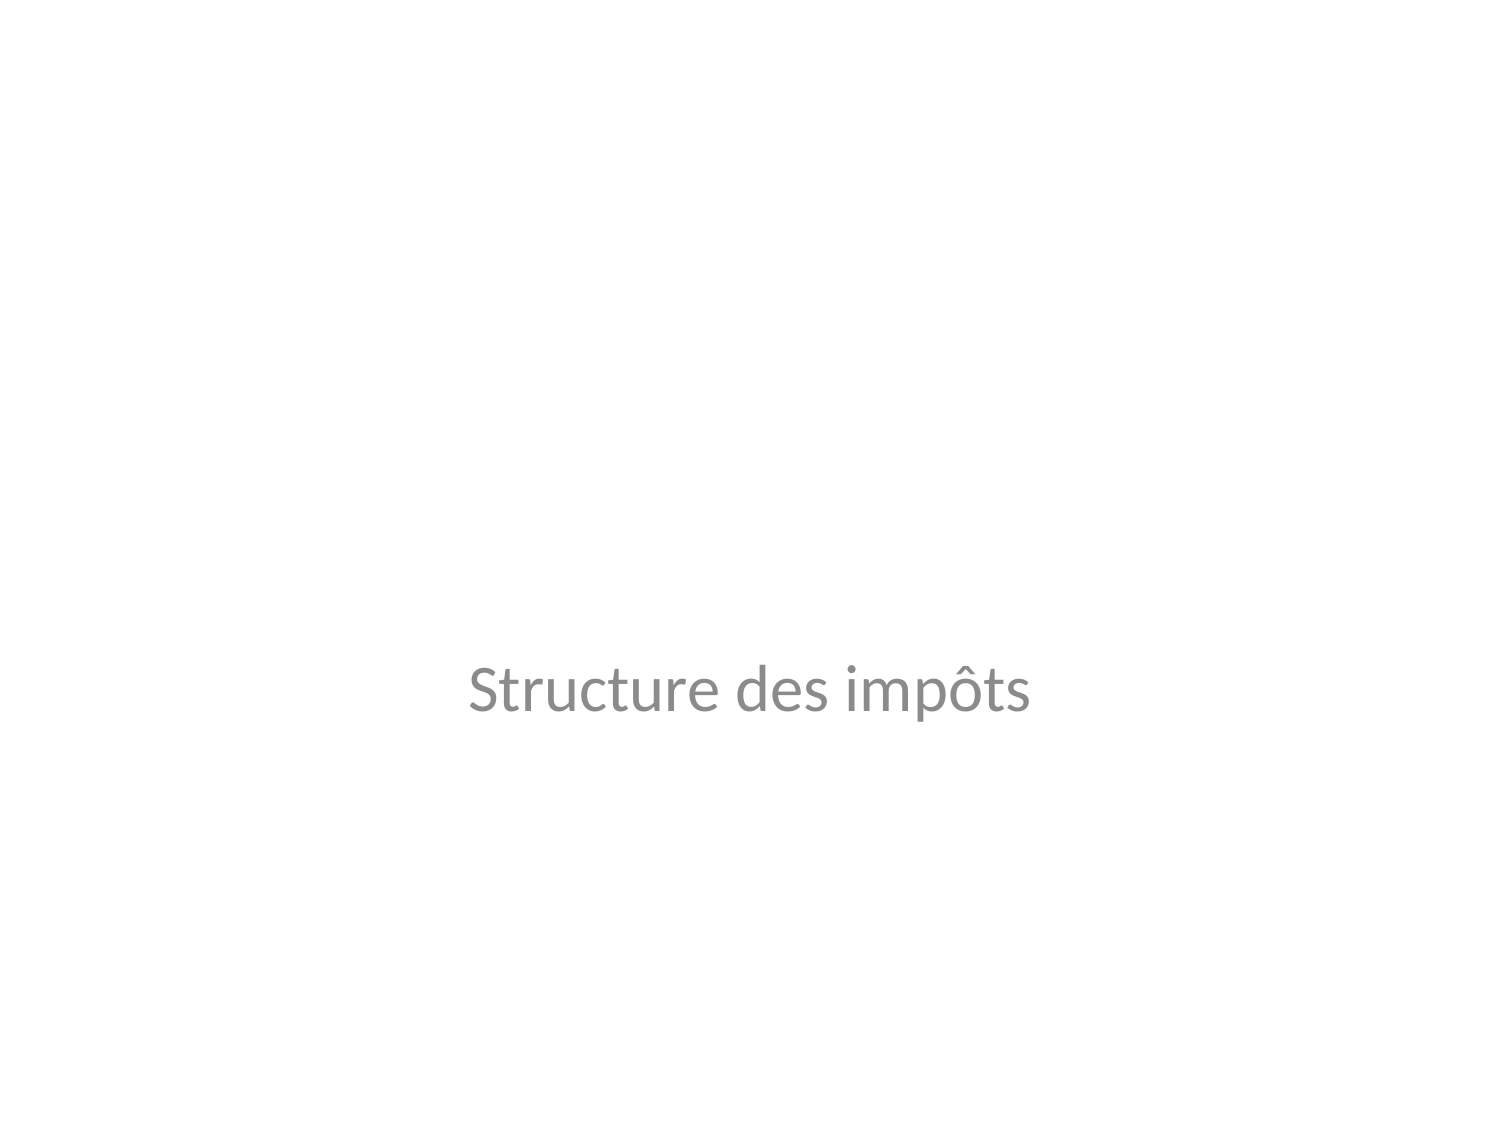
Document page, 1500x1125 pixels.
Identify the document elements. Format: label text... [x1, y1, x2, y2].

subtitle Structure des impôts [225, 637, 1275, 925]
